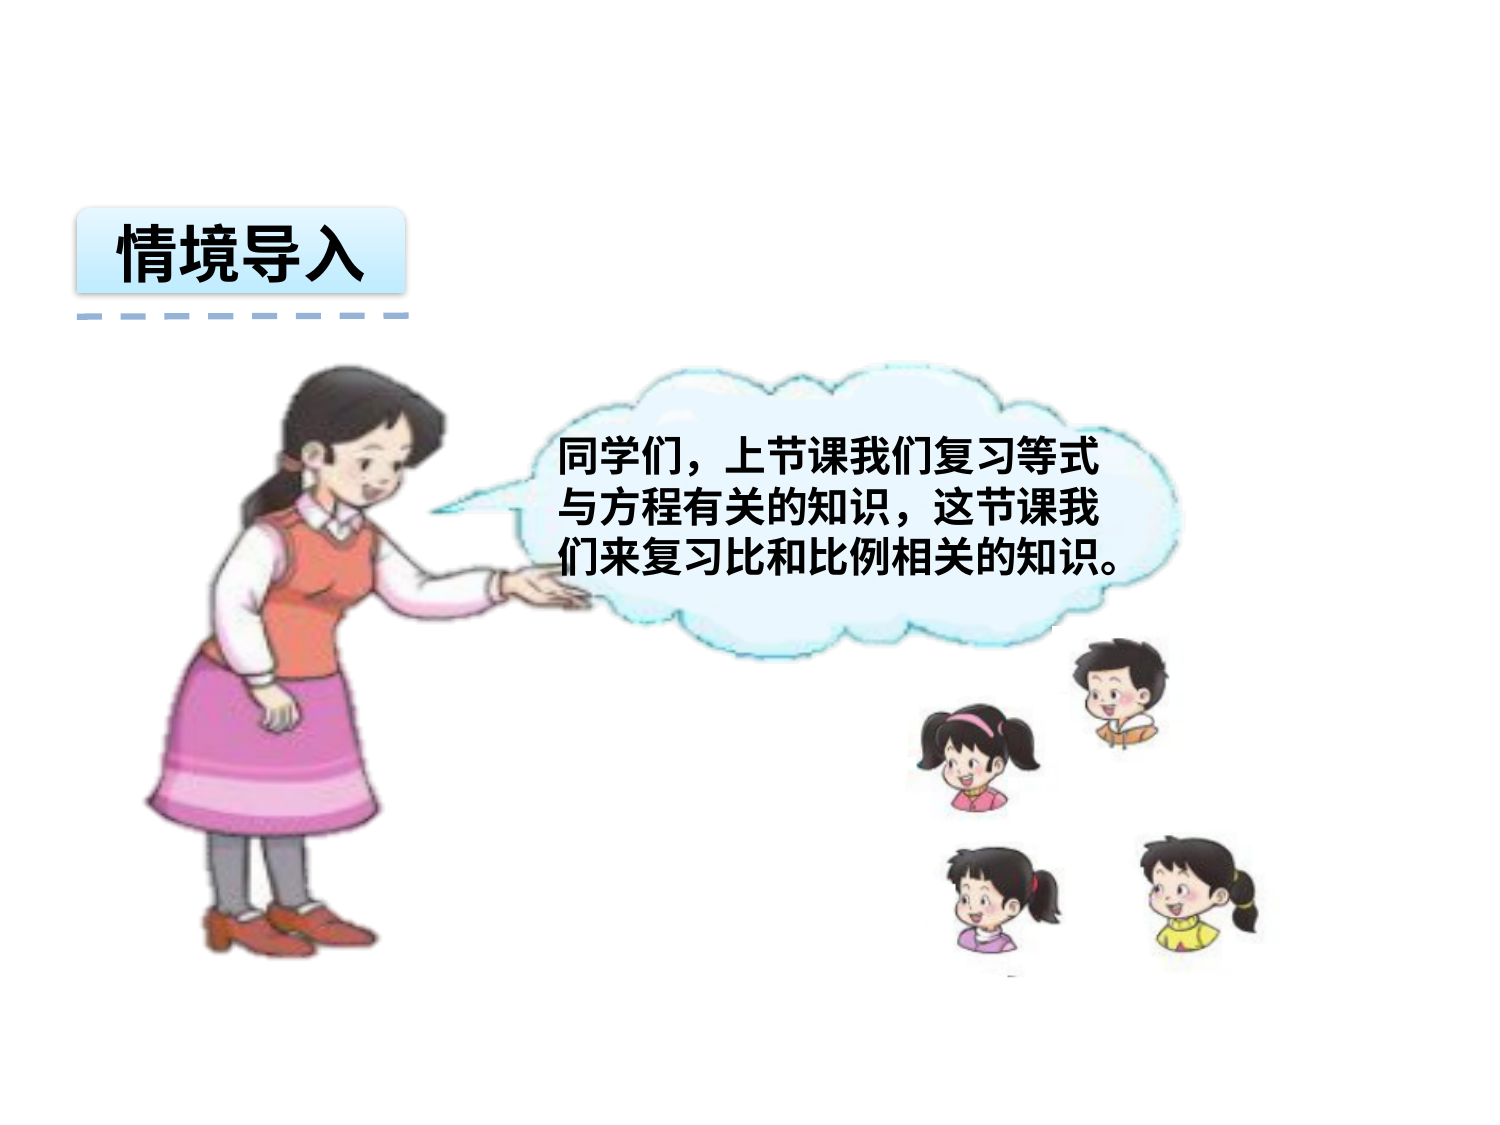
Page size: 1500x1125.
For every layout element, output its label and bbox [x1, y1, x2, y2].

picture [0, 196, 1291, 1056]
